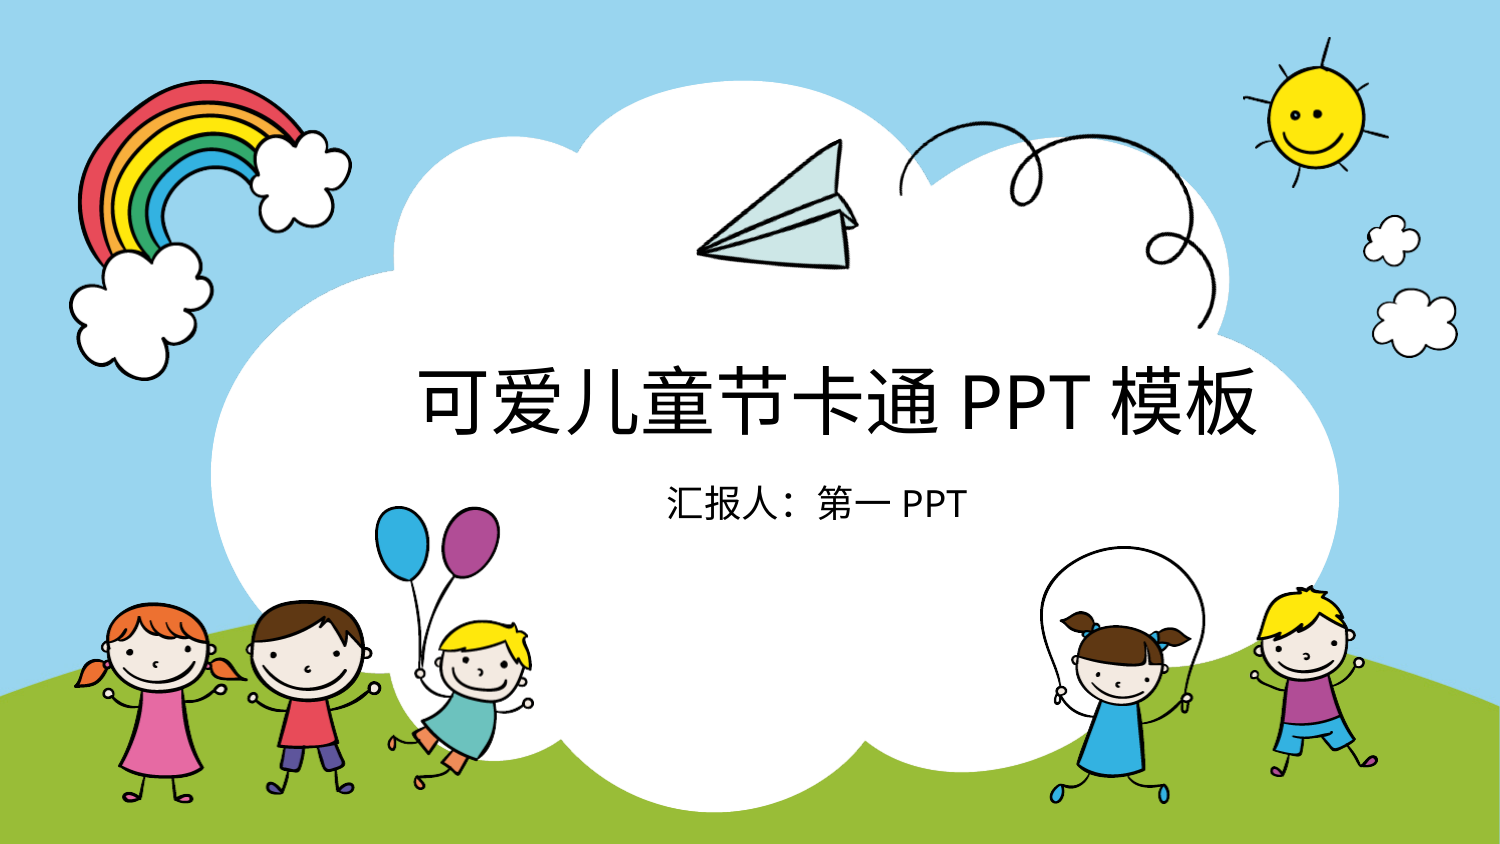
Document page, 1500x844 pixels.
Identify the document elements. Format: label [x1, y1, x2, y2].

text_box [74, 506, 534, 805]
picture [0, 0, 1500, 844]
